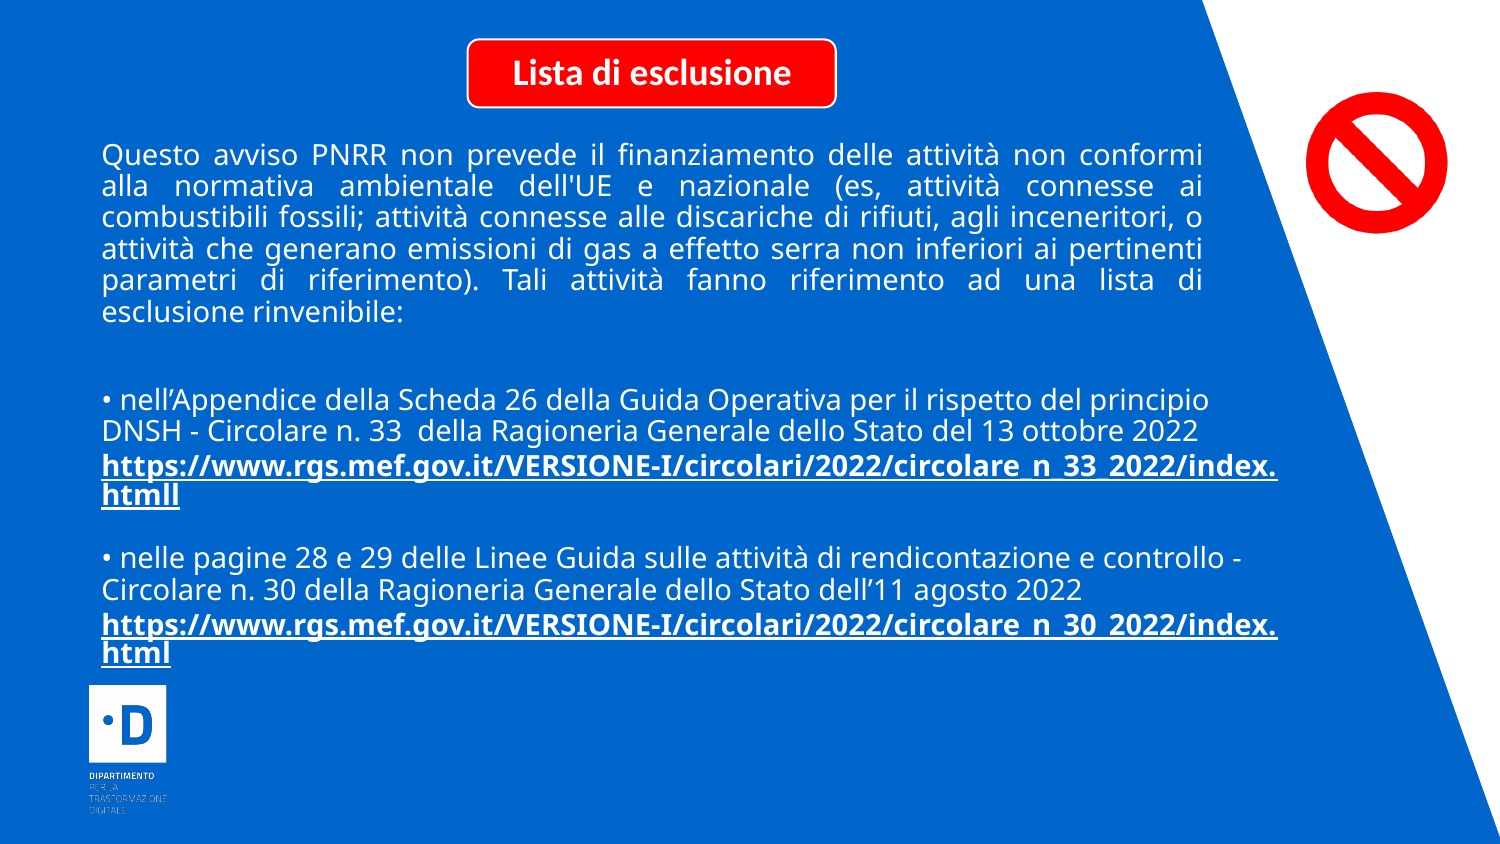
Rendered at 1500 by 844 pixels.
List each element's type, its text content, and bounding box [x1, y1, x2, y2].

text_box [0, 0, 1500, 844]
text_box • nell’Appendice della Scheda 26 della Guida Operativa per il rispetto del principio DNSH - Circolare n. 33 della Ragioneria Generale dello Stato del 13 ottobre 2022 https://www.rgs.mef.gov.it/VERSIONE-I/circolari/2022/circolare_n_33_2022/index.htmll • nelle pagine 28 e 29 delle Linee Guida sulle attività di rendicontazione e controllo - Circolare n. 30 della Ragioneria Generale dello Stato dell’11 agosto 2022 https://www.rgs.mef.gov.it/VERSIONE-I/circolari/2022/circolare_n_30_2022/index.html [88, 321, 1302, 678]
text_box Lista di esclusione [284, 33, 1022, 114]
picture [88, 685, 167, 814]
text_box Questo avviso PNRR non prevede il finanziamento delle attività non conformi alla normativa ambientale dell'UE e nazionale (es, attività connesse ai combustibili fossili; attività connesse alle discariche di rifiuti, agli inceneritori, o attività che generano emissioni di gas a effetto serra non inferiori ai pertinenti parametri di riferimento). Tali attività fanno riferimento ad una lista di esclusione rinvenibile: [88, 174, 1217, 321]
picture [1287, 73, 1466, 252]
